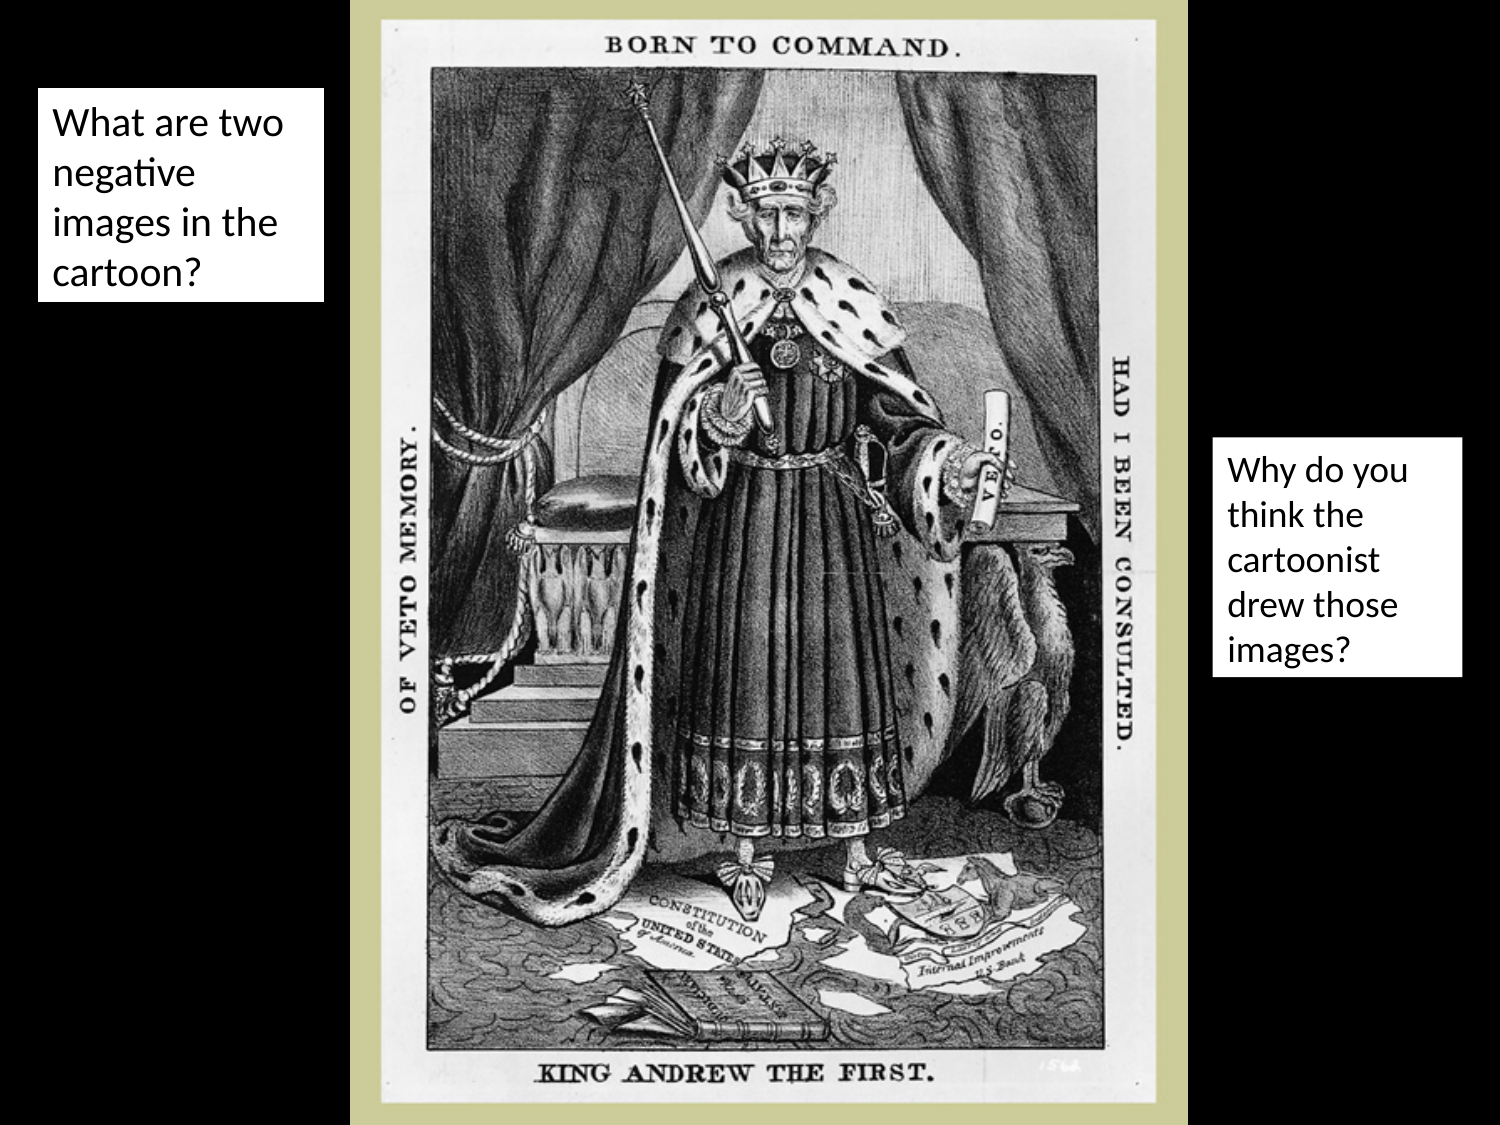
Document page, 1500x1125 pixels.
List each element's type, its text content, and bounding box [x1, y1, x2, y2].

text_box What are two negative images in the cartoon? [37, 87, 325, 303]
text_box Why do you think the cartoonist drew those images? [1212, 437, 1463, 678]
picture [349, 0, 1188, 1125]
